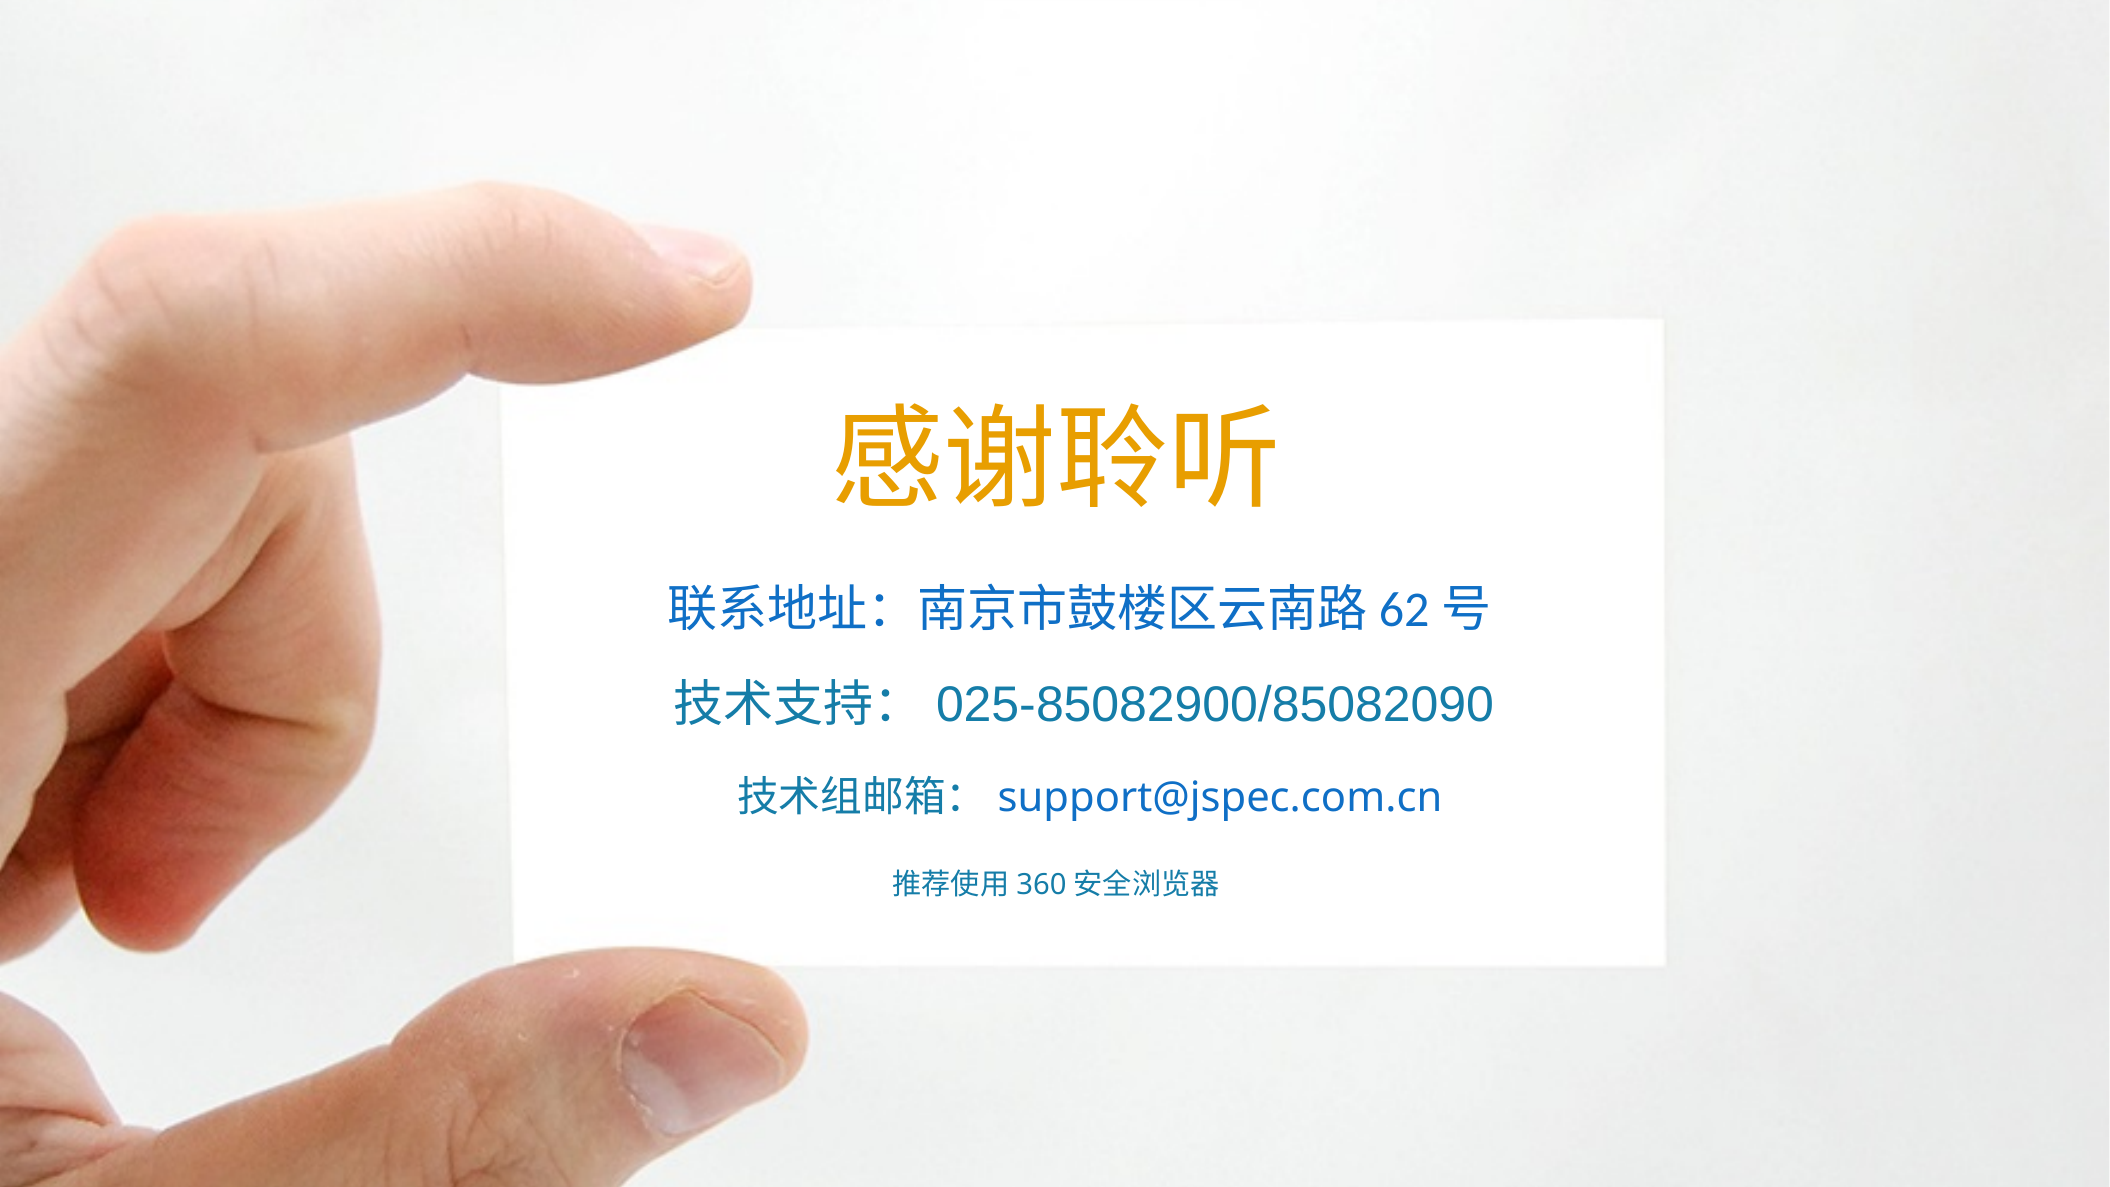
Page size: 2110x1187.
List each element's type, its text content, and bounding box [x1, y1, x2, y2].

text_box 推荐使用360安全浏览器 [542, 858, 1571, 908]
text_box 联系地址：南京市鼓楼区云南路62号 [655, 570, 1503, 642]
text_box 技术支持：025-85082900/85082090 [662, 666, 1506, 738]
text_box 感谢聆听 [819, 380, 1293, 527]
text_box 技术组邮箱：support@jspec.com.cn [575, 762, 1604, 827]
text_box DAD [0, 0, 2110, 1187]
